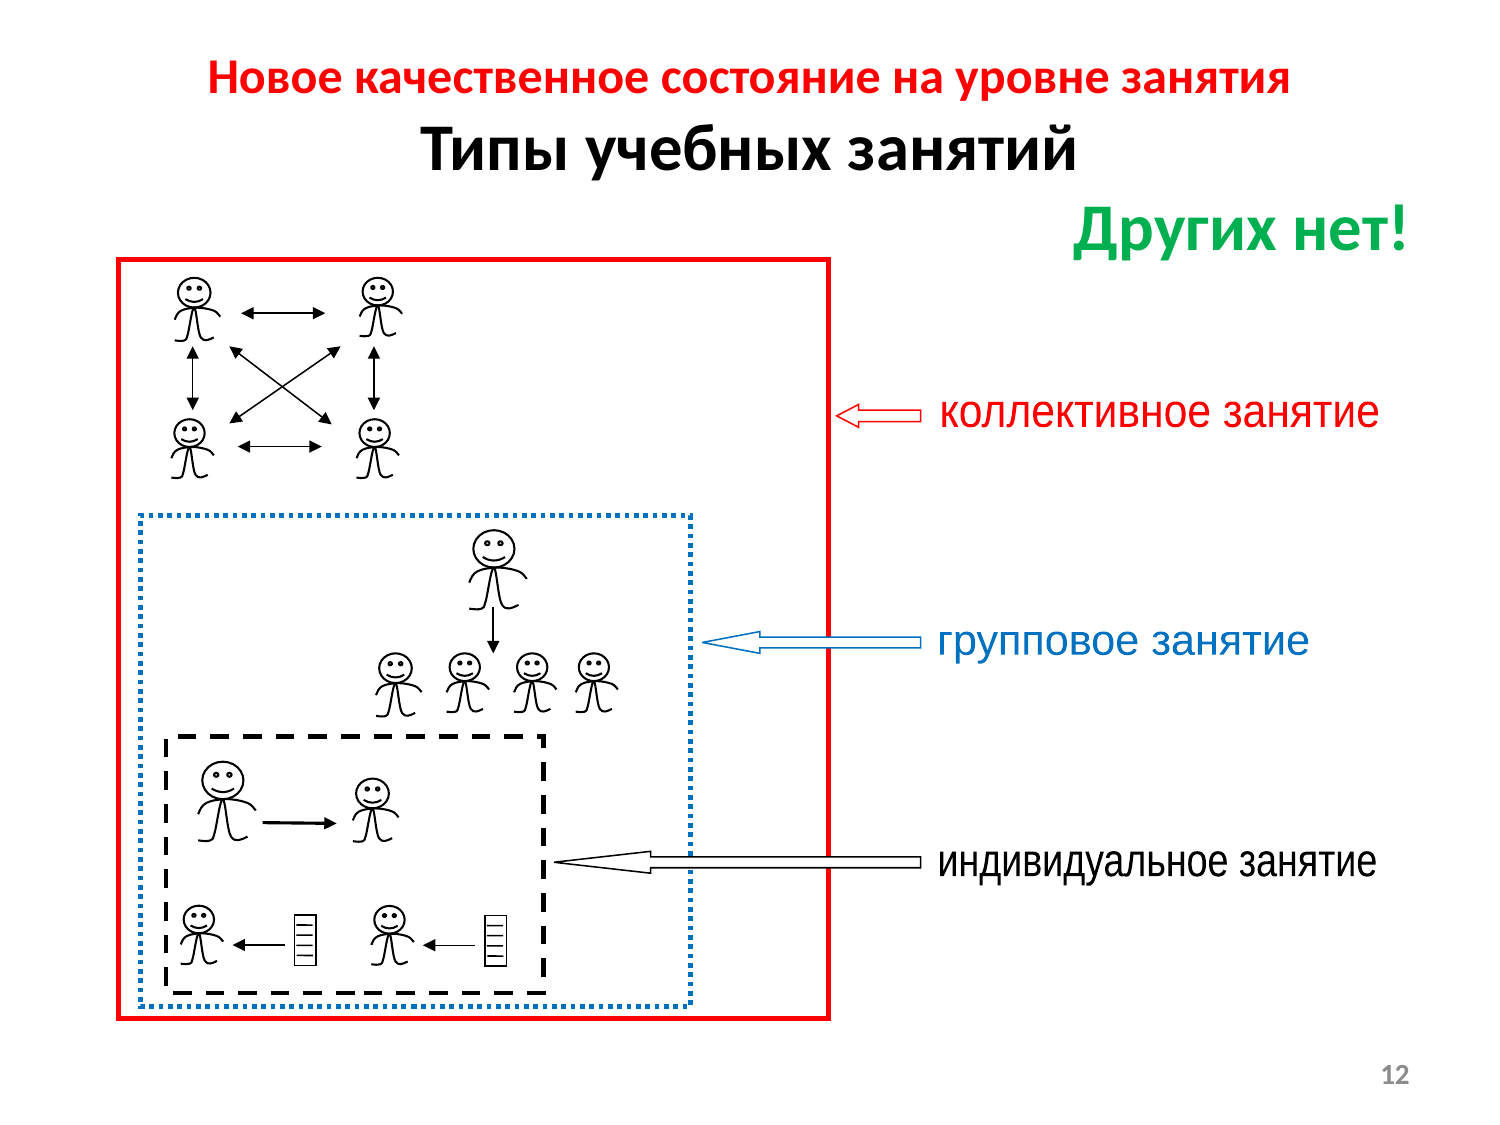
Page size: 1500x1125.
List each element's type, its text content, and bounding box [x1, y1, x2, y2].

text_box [356, 419, 400, 480]
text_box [352, 778, 399, 844]
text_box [359, 277, 403, 338]
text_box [446, 653, 490, 714]
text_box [484, 915, 507, 967]
text_box [118, 259, 829, 1019]
text_box [702, 631, 921, 654]
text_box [371, 905, 415, 967]
text_box [165, 736, 544, 993]
text_box [140, 515, 691, 1007]
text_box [229, 346, 341, 424]
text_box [171, 419, 215, 480]
text_box Новое качественное состояние на уровне занятия Типы учебных занятий Других нет! [74, 36, 1425, 203]
text_box [553, 851, 921, 874]
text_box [513, 653, 557, 714]
text_box [836, 404, 921, 428]
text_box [575, 653, 619, 714]
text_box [375, 653, 422, 719]
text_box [197, 761, 256, 844]
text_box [294, 914, 317, 966]
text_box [174, 277, 221, 343]
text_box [468, 529, 528, 612]
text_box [180, 905, 224, 966]
slide_number 12 [1074, 1042, 1425, 1103]
